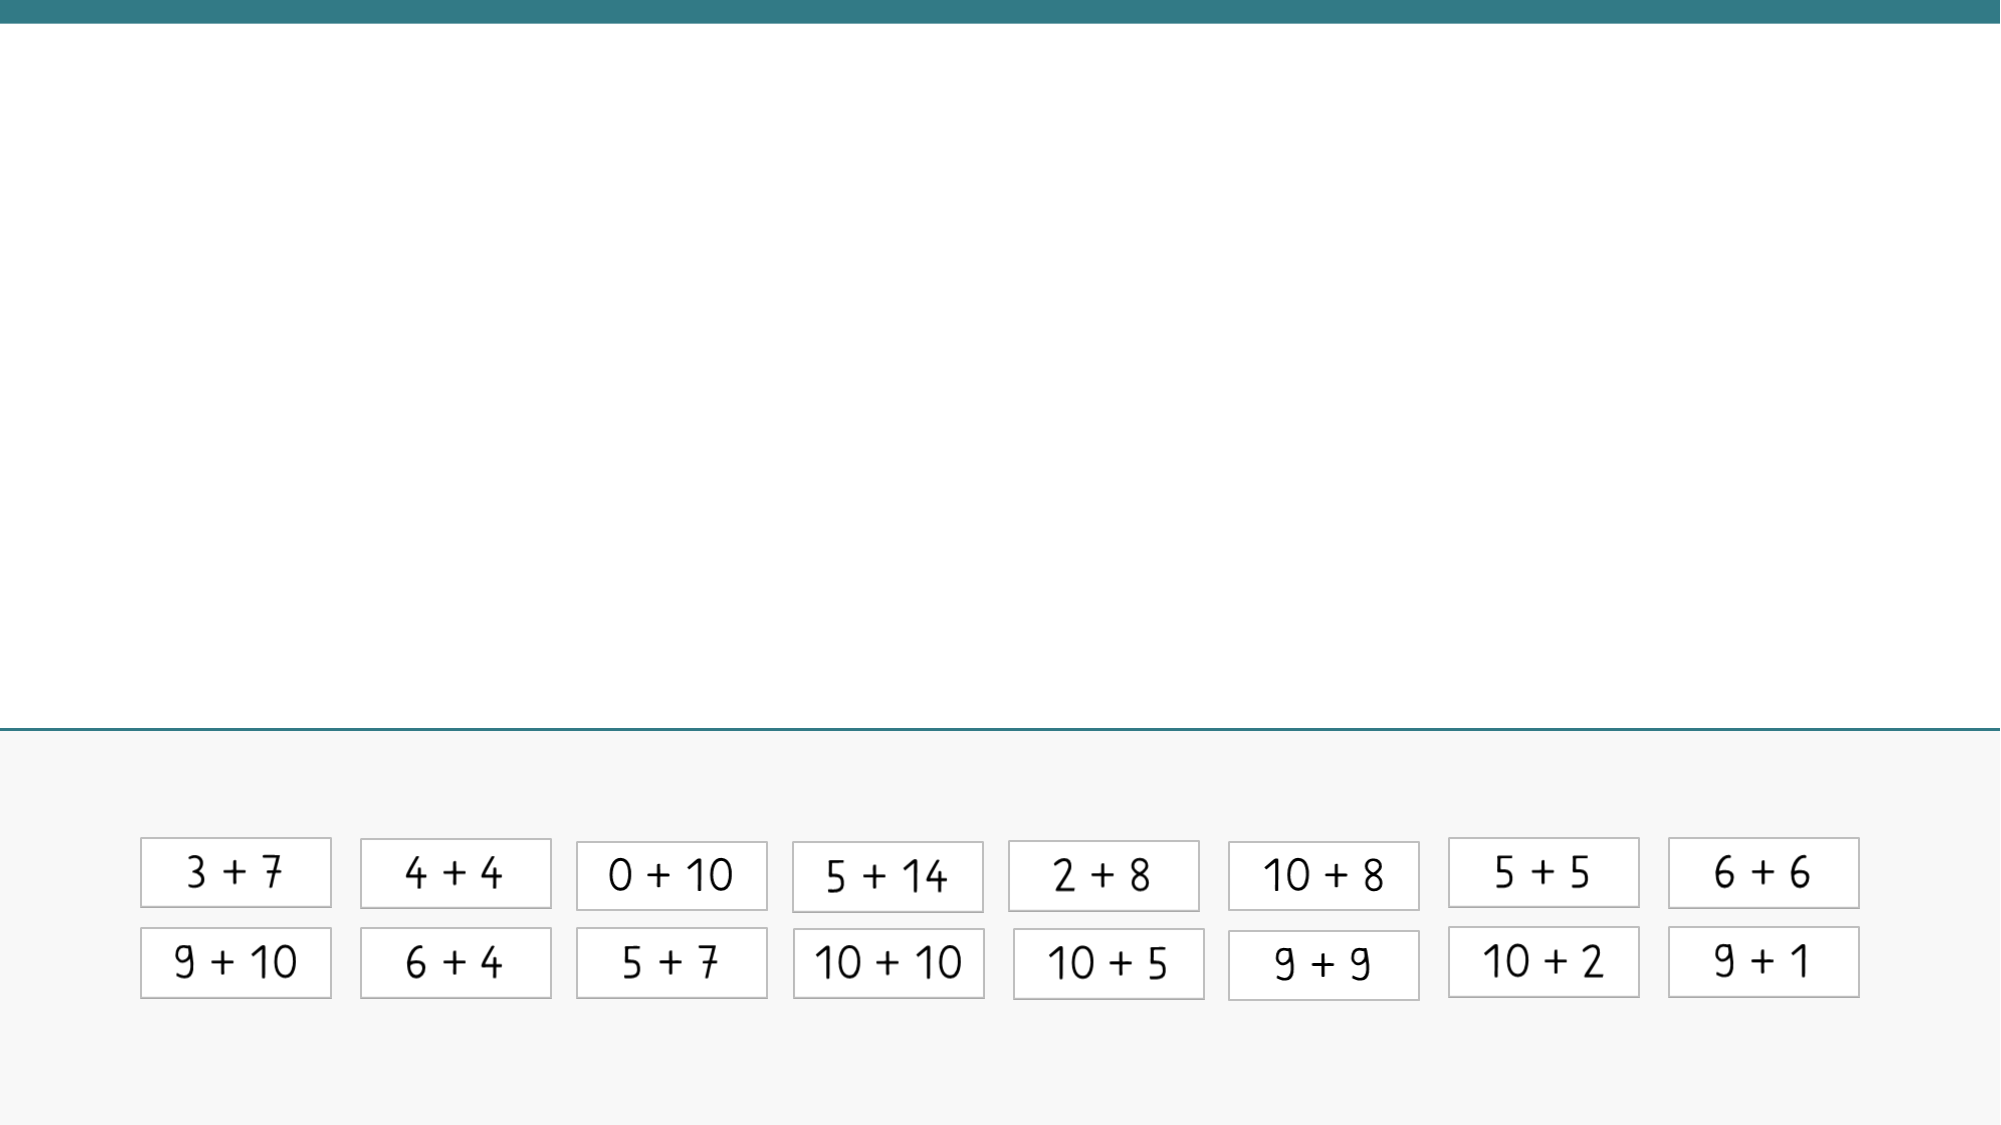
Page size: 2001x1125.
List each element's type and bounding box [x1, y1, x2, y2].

picture [1668, 837, 1860, 1016]
picture [140, 837, 332, 1017]
picture [576, 840, 768, 1017]
picture [1448, 837, 1640, 1016]
picture [1228, 840, 1420, 1020]
picture [1008, 840, 1205, 1019]
picture [360, 838, 552, 1017]
picture [787, 840, 989, 1019]
